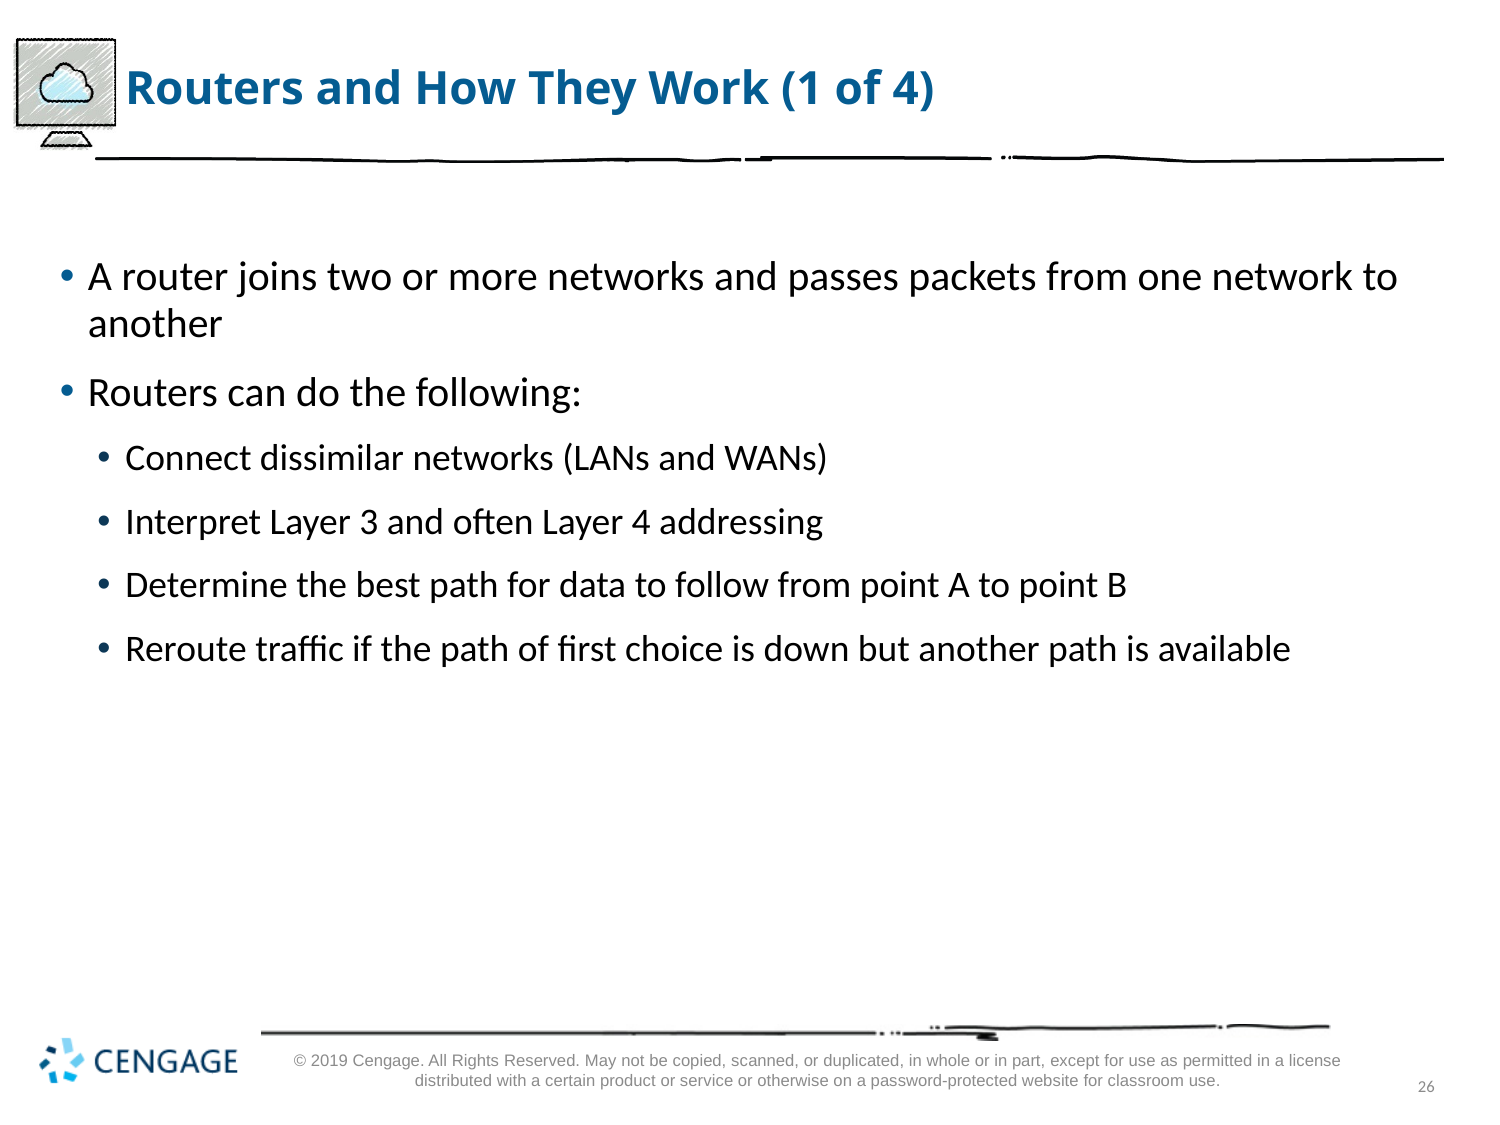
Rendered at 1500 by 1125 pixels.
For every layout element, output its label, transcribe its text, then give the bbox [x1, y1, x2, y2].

picture [95, 155, 1444, 163]
picture [19, 1024, 250, 1096]
list A router joins two or more networks and passes packets from one network to another Routers can do the following: Connect dissimilar networks (LANs and WANs) Interpret Layer 3 and often Layer 4 addressing Determine the best path for data to follow from point A to point B Reroute traffic if the path of first choice is down but another path is available [59, 252, 1441, 675]
footer © 2019 Cengage. All Rights Reserved. May not be copied, scanned, or duplicated, in whole or in part, except for use as permitted in a license distributed with a certain product or service or otherwise on a password-protected website for classroom use. [262, 1050, 1375, 1091]
picture [13, 36, 117, 151]
title Routers and How They Work (1 of 4) [125, 66, 1442, 116]
picture [261, 1024, 1331, 1041]
